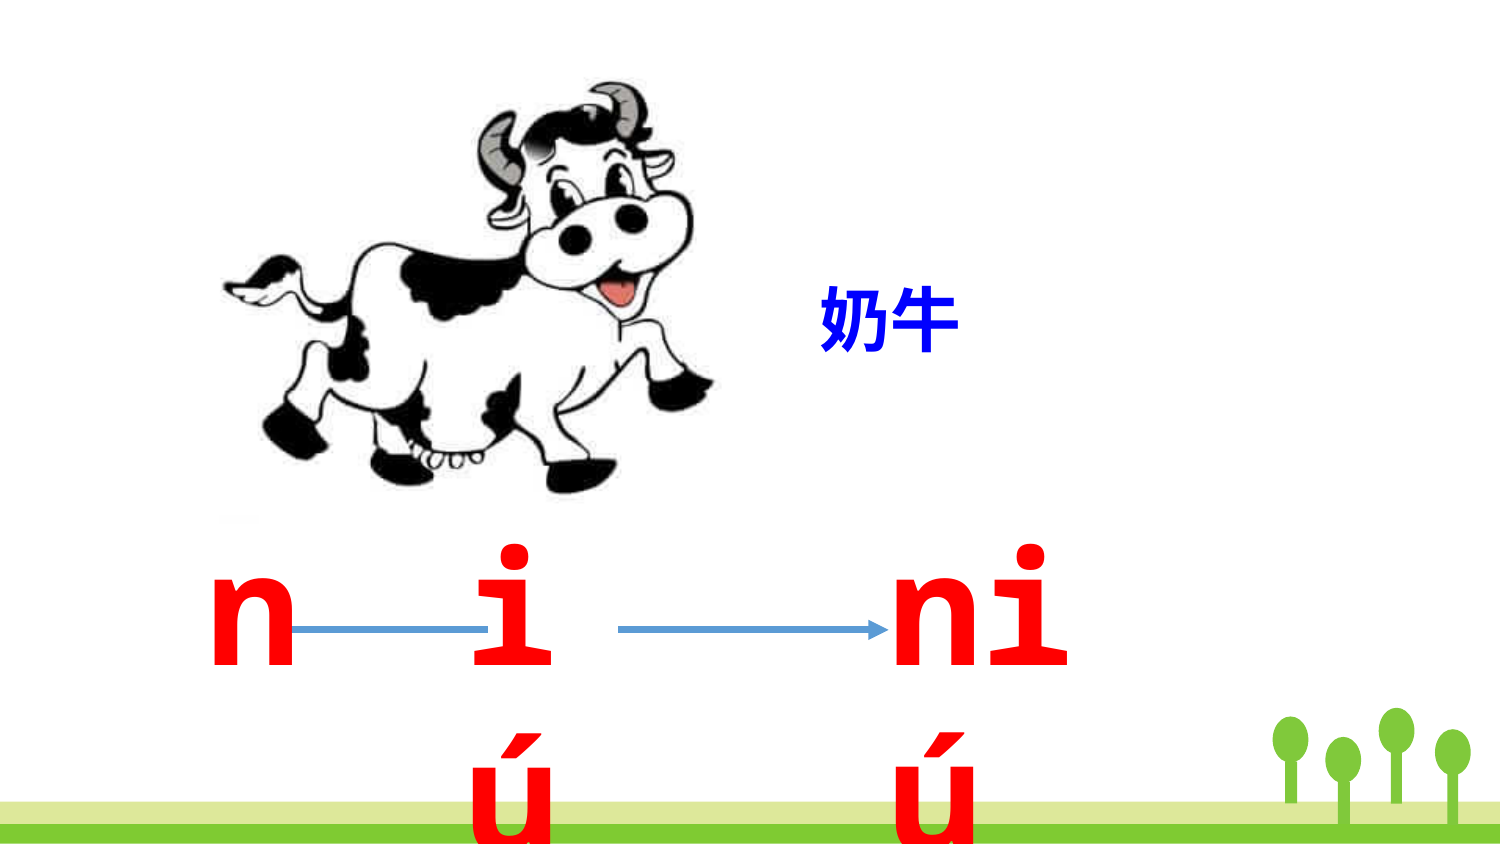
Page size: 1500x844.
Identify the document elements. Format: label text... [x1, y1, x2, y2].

text_box 奶牛 [808, 269, 987, 366]
picture [208, 65, 758, 524]
text_box niú [876, 503, 1144, 707]
text_box iú [453, 524, 638, 707]
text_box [0, 707, 1500, 844]
text_box n [195, 504, 308, 703]
